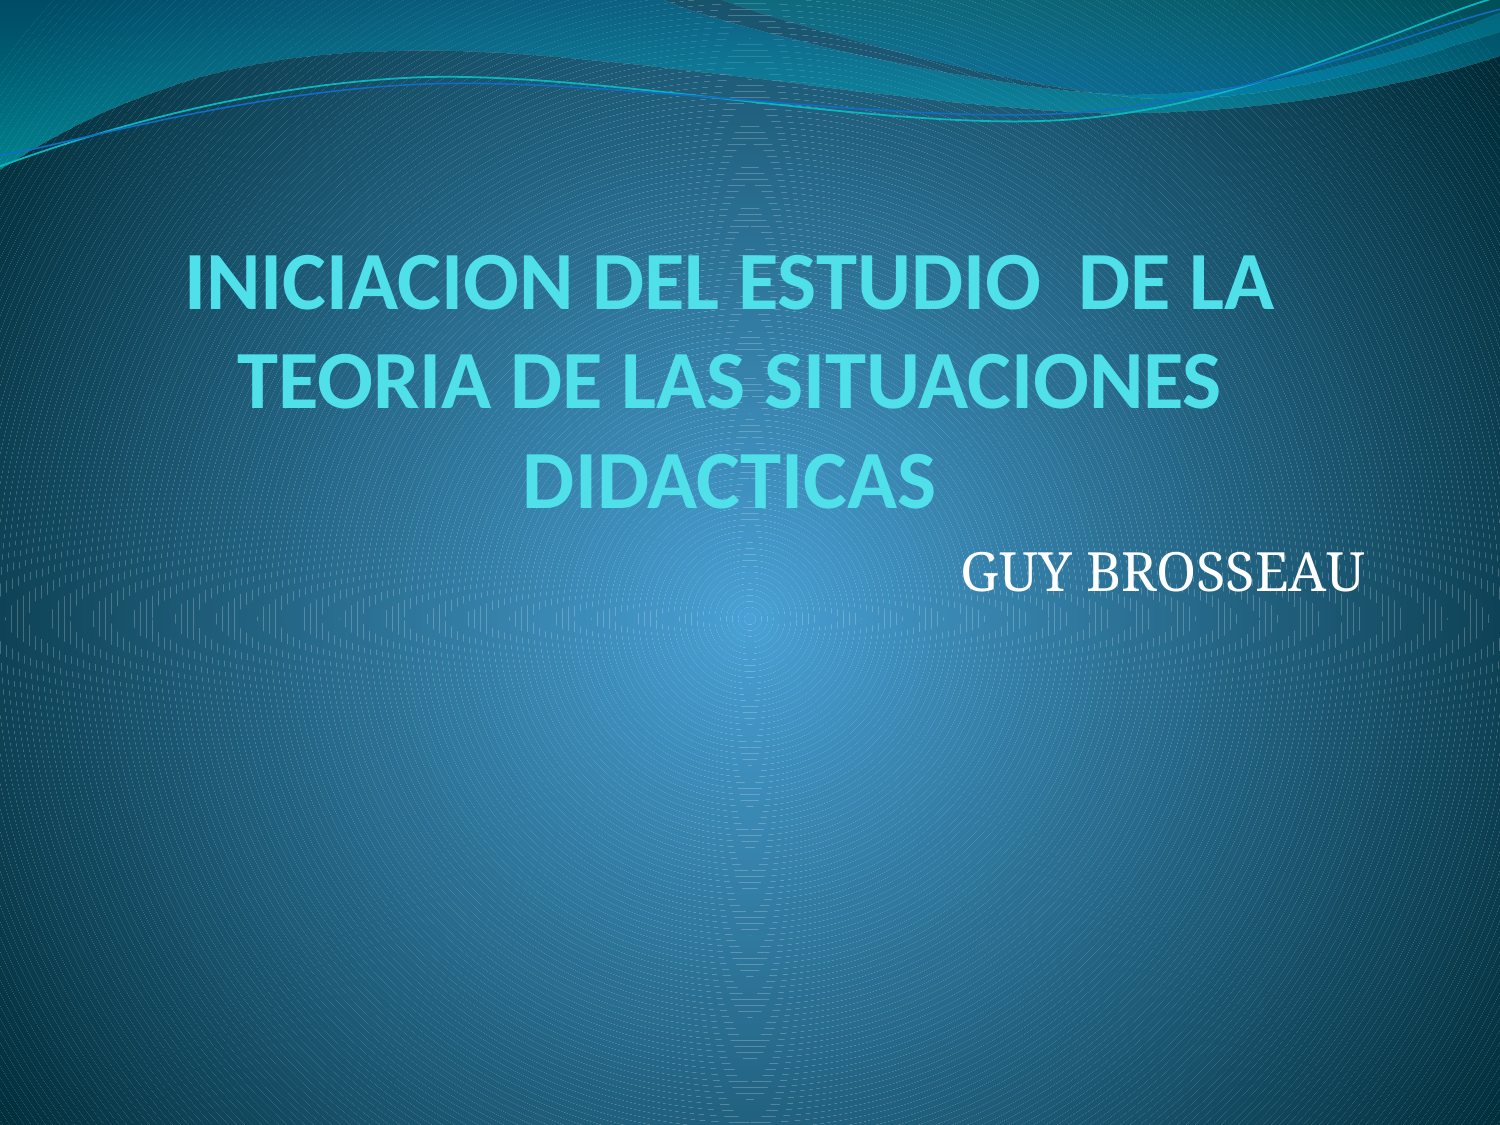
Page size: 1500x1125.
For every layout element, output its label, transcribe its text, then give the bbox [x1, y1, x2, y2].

subtitle GUY BROSSEAU [87, 529, 1376, 818]
title INICIACION DEL ESTUDIO DE LA TEORIA DE LAS SITUACIONES DIDACTICAS [87, 224, 1376, 525]
